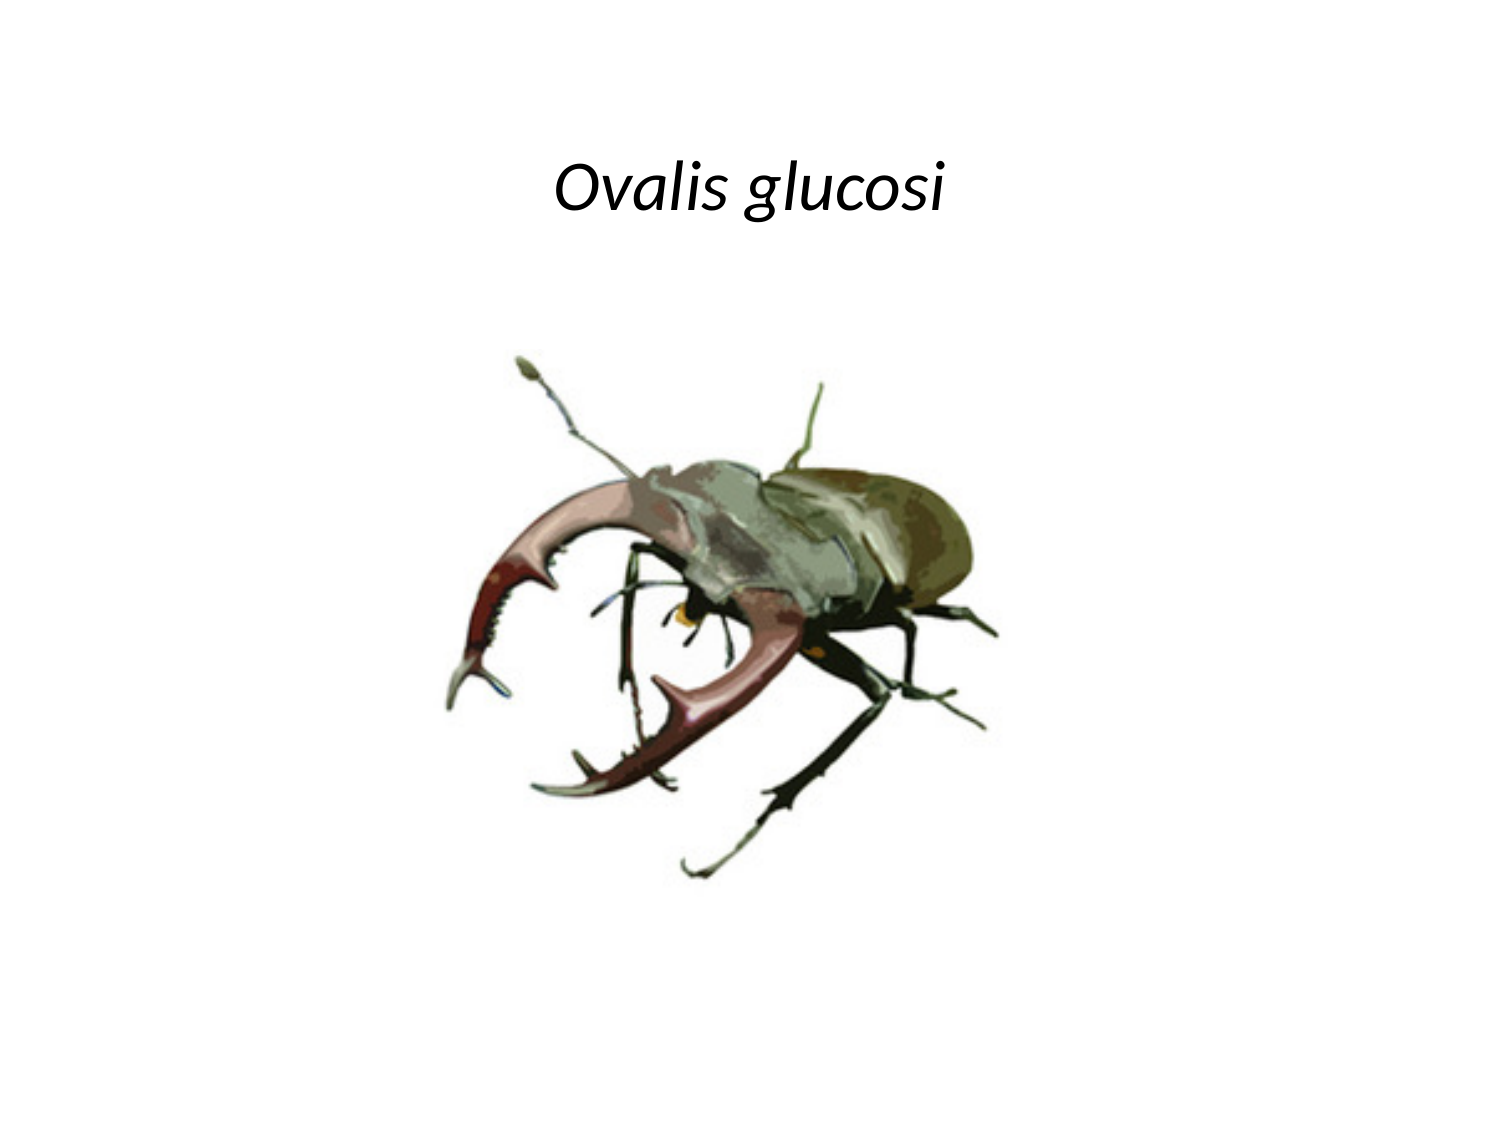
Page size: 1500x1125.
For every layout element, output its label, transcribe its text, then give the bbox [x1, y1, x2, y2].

picture [424, 349, 1012, 898]
title Ovalis glucosi [75, 45, 1425, 233]
